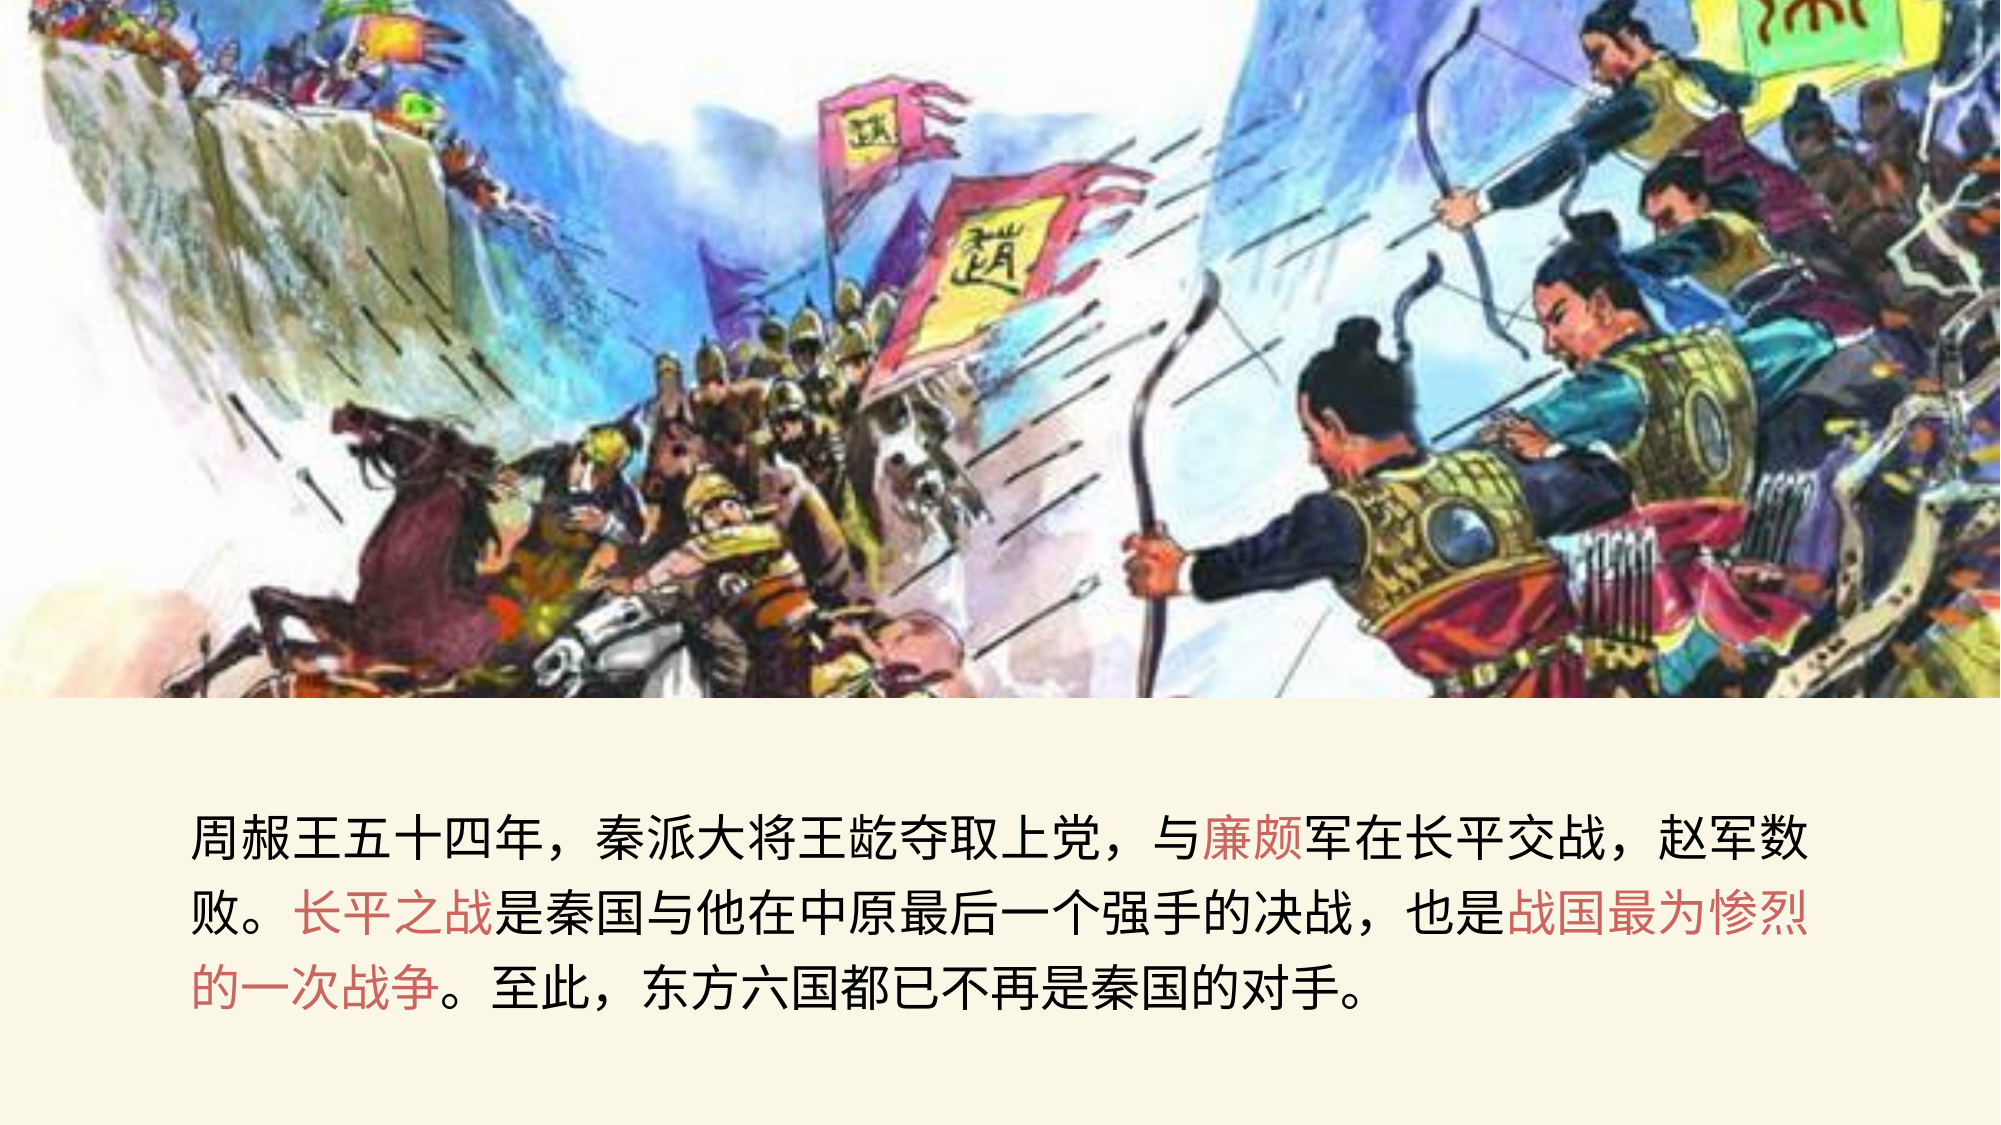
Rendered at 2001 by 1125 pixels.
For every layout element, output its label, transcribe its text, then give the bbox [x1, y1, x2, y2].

picture [0, 0, 2000, 698]
text_box 周赧王五十四年，秦派大将王龁夺取上党，与廉颇军在长平交战，赵军数败。长平之战是秦国与他在中原最后一个强手的决战，也是战国最为惨烈的一次战争。至此，东方六国都已不再是秦国的对手。 [176, 784, 1824, 1025]
